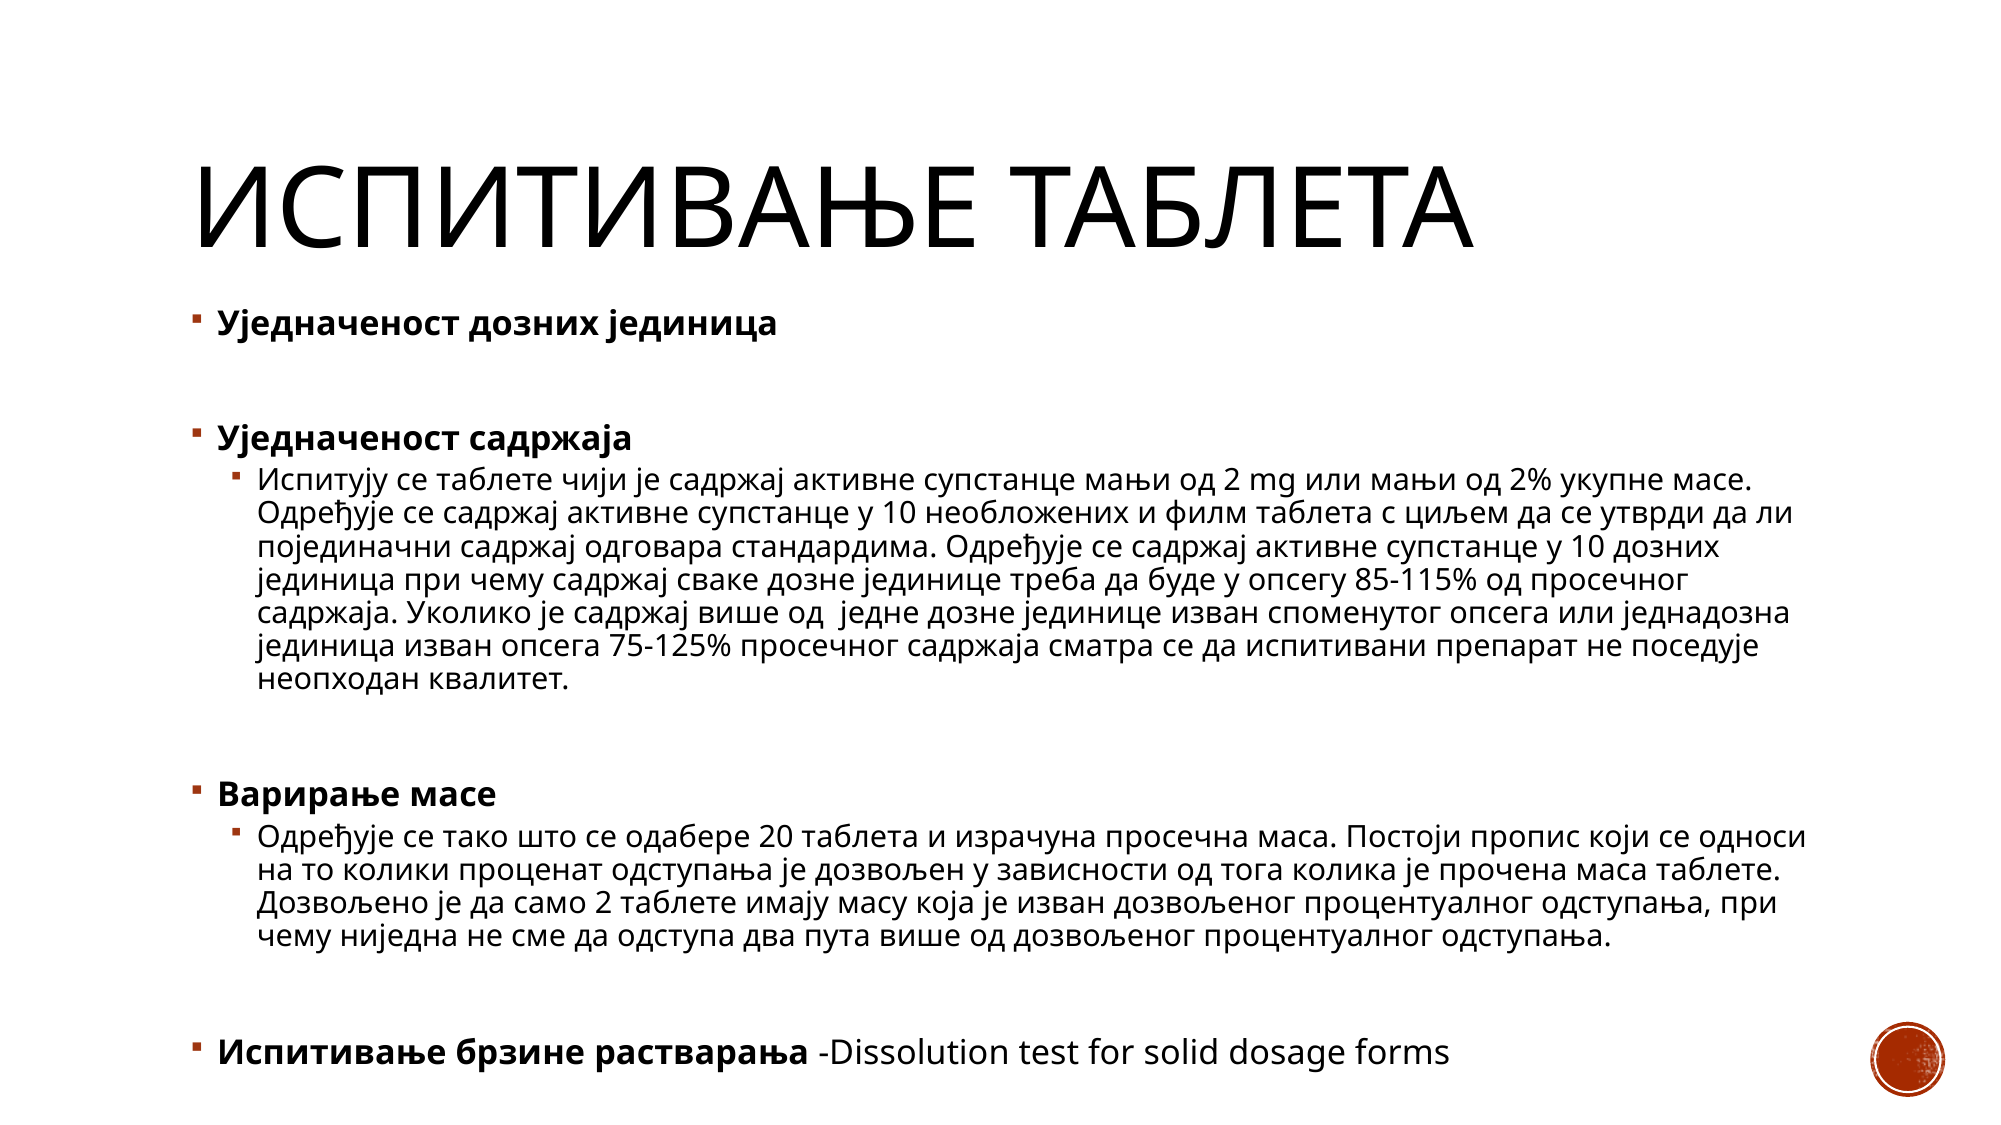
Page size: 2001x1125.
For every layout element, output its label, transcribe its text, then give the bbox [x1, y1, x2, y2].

title ИСПИТИВАње таблета [175, 79, 1826, 298]
list Уједначеност дозних јединица Уједначеност садржаја Испитују се таблете чији је садржај активне супстанце мањи од 2 mg или мањи од 2% укупне масе. Одређује се садржај активне супстанце у 10 необложених и филм таблета с циљем да се утврди да ли појединачни садржај одговара стандардима. Одређује се садржај активне супстанце у 10 дозних јединица при чему садржај сваке дозне јединице треба да буде у опсегу 85-115% од просечног садржаја. Уколико је садржај више од једне дозне јединице изван споменутог опсега или једнадозна јединица изван опсега 75-125% просечног садржаја сматра се да испитивани препарат не поседује неопходан квалитет. Варирање масе Одређује се тако што се одабере 20 таблета и израчуна просечна маса. Постоји пропис који се односи на то колики проценат одступања је дозвољен у зависности од тога колика је прочена маса таблете. Дозвољено је да само 2 таблете имају масу која је изван дозвољеног процентуалног одступања, при чему ниједна не сме да одступа два пута више од дозвољеног процентуалног одступања. Испитивање брзине растварања -Dissolution test for solid dosage forms [175, 298, 1826, 1090]
